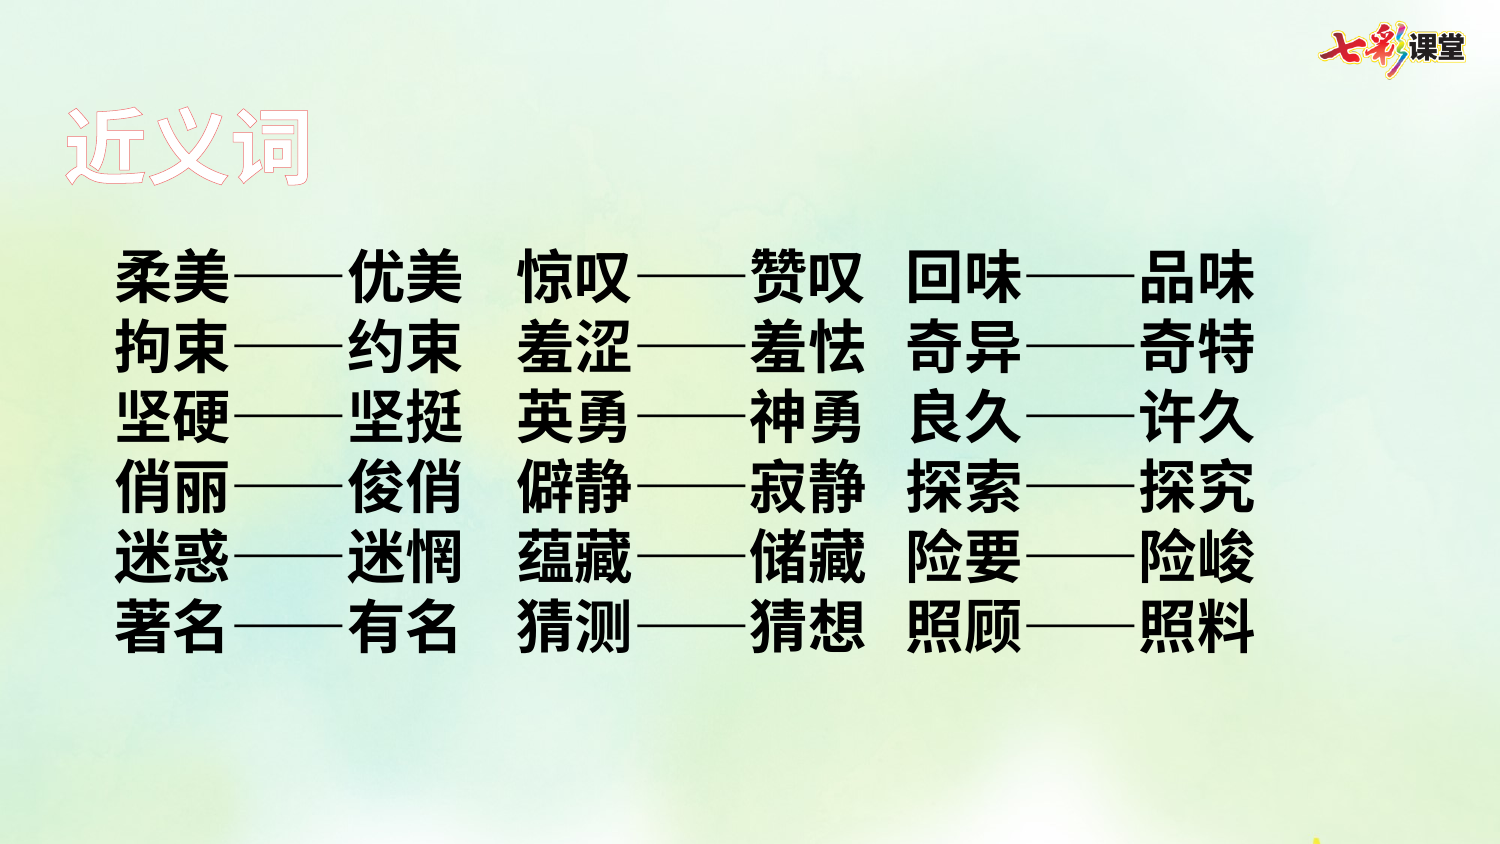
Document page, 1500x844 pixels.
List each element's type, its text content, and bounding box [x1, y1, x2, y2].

picture [0, 0, 1500, 844]
text_box 近义词 [52, 88, 1336, 200]
text_box 柔美——优美 惊叹——赞叹 回味——品味 拘束——约束 羞涩——羞怯 奇异——奇特 坚硬——坚挺 英勇——神勇 良久——许久 俏丽——俊俏 僻静——寂静 探索——探究 迷惑——迷惘 蕴藏——储藏 险要——险峻 著名——有名 猜测——猜想 照顾——照料 [99, 232, 1459, 668]
